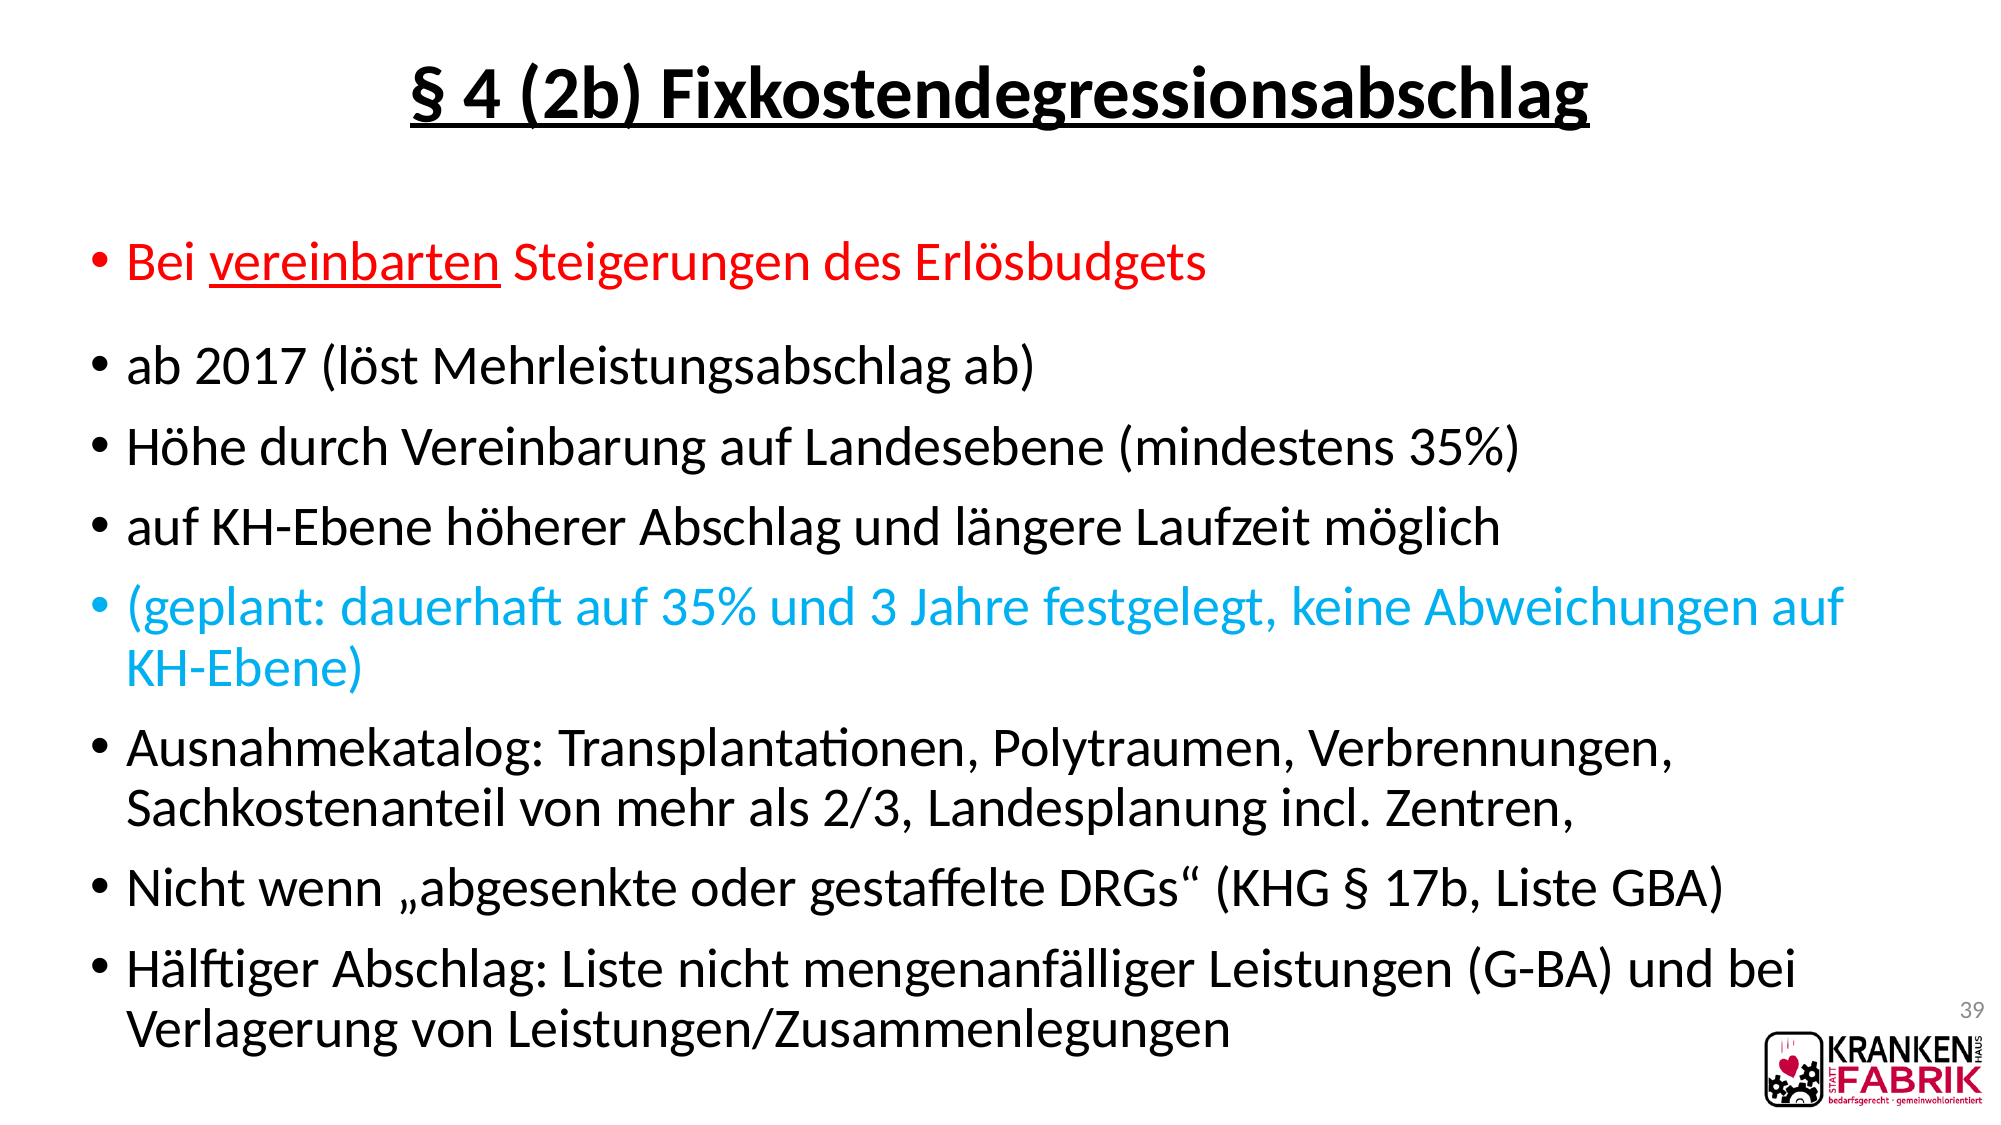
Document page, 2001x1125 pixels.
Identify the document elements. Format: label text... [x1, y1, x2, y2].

list Bei vereinbarten Steigerungen des Erlösbudgets ab 2017 (löst Mehrleistungsabschlag ab) Höhe durch Vereinbarung auf Landesebene (mindestens 35%) auf KH-Ebene höherer Abschlag und längere Laufzeit möglich (geplant: dauerhaft auf 35% und 3 Jahre festgelegt, keine Abweichungen auf KH-Ebene) Ausnahmekatalog: Transplantationen, Polytraumen, Verbrennungen, Sachkostenanteil von mehr als 2/3, Landesplanung incl. Zentren, Nicht wenn „abgesenkte oder gestaffelte DRGs“ (KHG § 17b, Liste GBA) Hälftiger Abschlag: Liste nicht mengenanfälliger Leistungen (G-BA) und bei Verlagerung von Leistungen/Zusammenlegungen [75, 224, 1863, 1076]
picture [1746, 1039, 2000, 1125]
slide_number 39 [1550, 979, 2000, 1039]
title § 4 (2b) Fixkostendegressionsabschlag [137, 30, 1863, 224]
